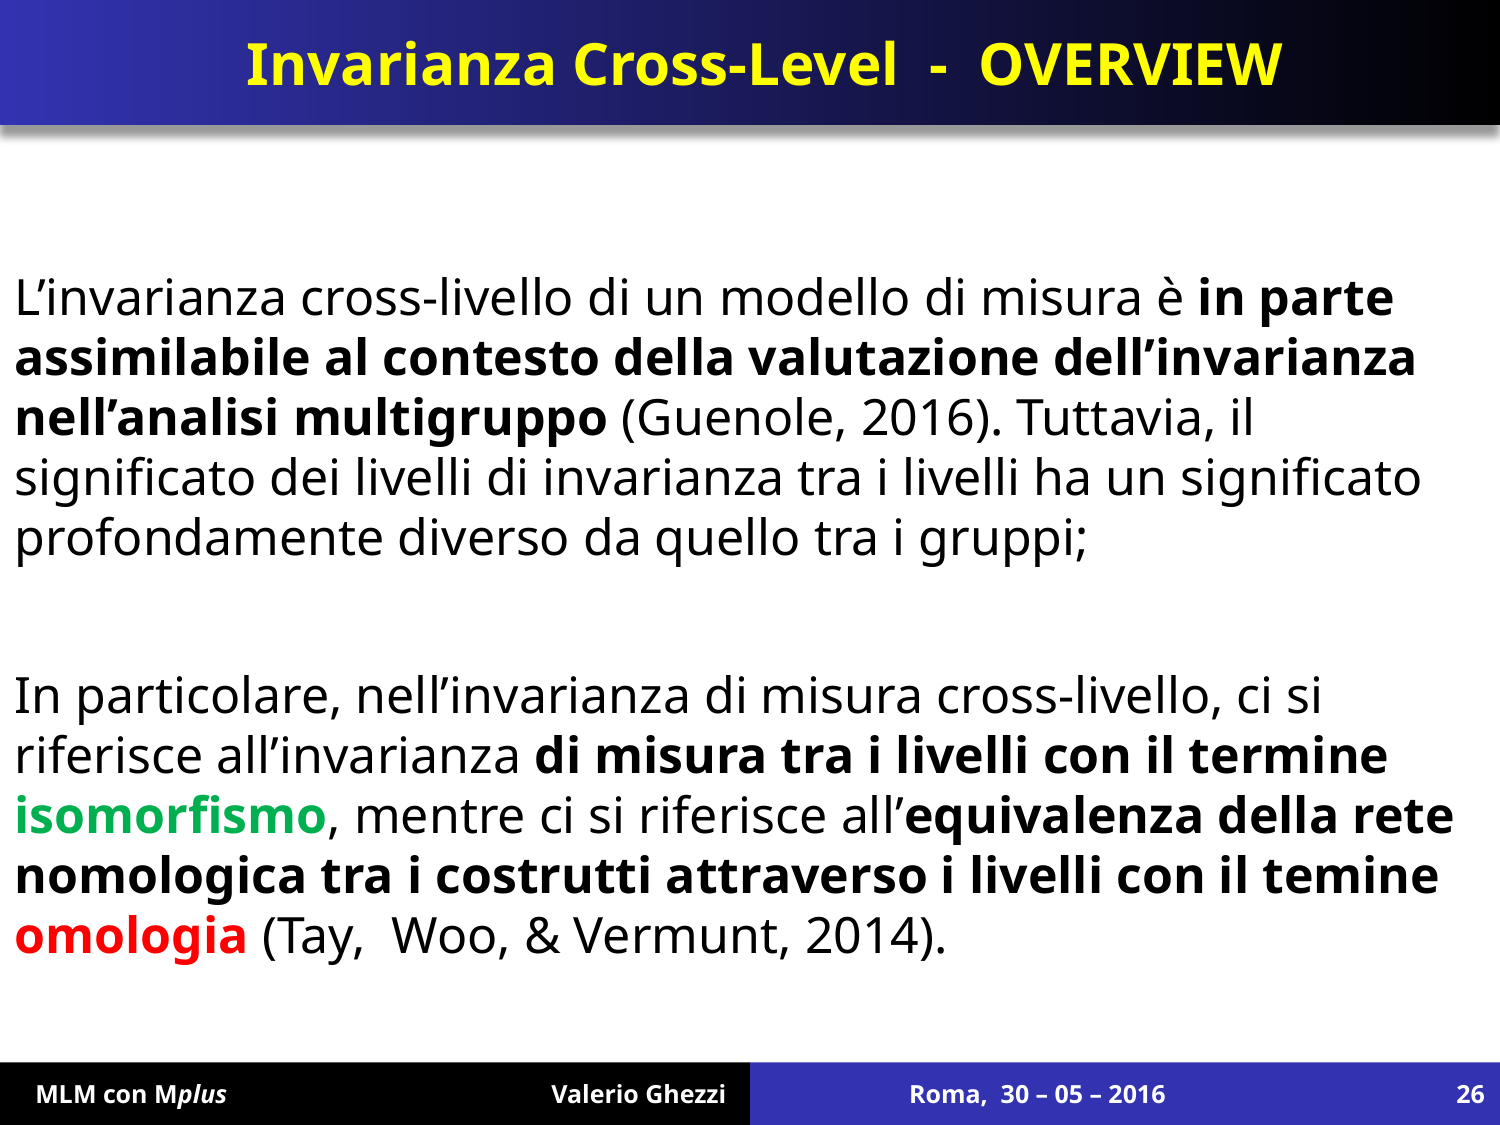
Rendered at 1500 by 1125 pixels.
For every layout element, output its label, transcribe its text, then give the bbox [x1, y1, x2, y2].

title Invarianza Cross-Level - OVERVIEW [0, 0, 1500, 126]
text_box L’invarianza cross-livello di un modello di misura è in parte assimilabile al contesto della valutazione dell’invarianza nell’analisi multigruppo (Guenole, 2016). Tuttavia, il significato dei livelli di invarianza tra i livelli ha un significato profondamente diverso da quello tra i gruppi; [0, 257, 1500, 573]
slide_number 26 [1325, 1065, 1500, 1125]
text_box In particolare, nell’invarianza di misura cross-livello, ci si riferisce all’invarianza di misura tra i livelli con il termine isomorfismo, mentre ci si riferisce all’equivalenza della rete nomologica tra i costrutti attraverso i livelli con il temine omologia (Tay, Woo, & Vermunt, 2014). [0, 656, 1500, 971]
text_box Roma, 30 – 05 – 2016 [750, 1062, 1325, 1125]
list MLM con Mplus Valerio Ghezzi [0, 1062, 750, 1125]
